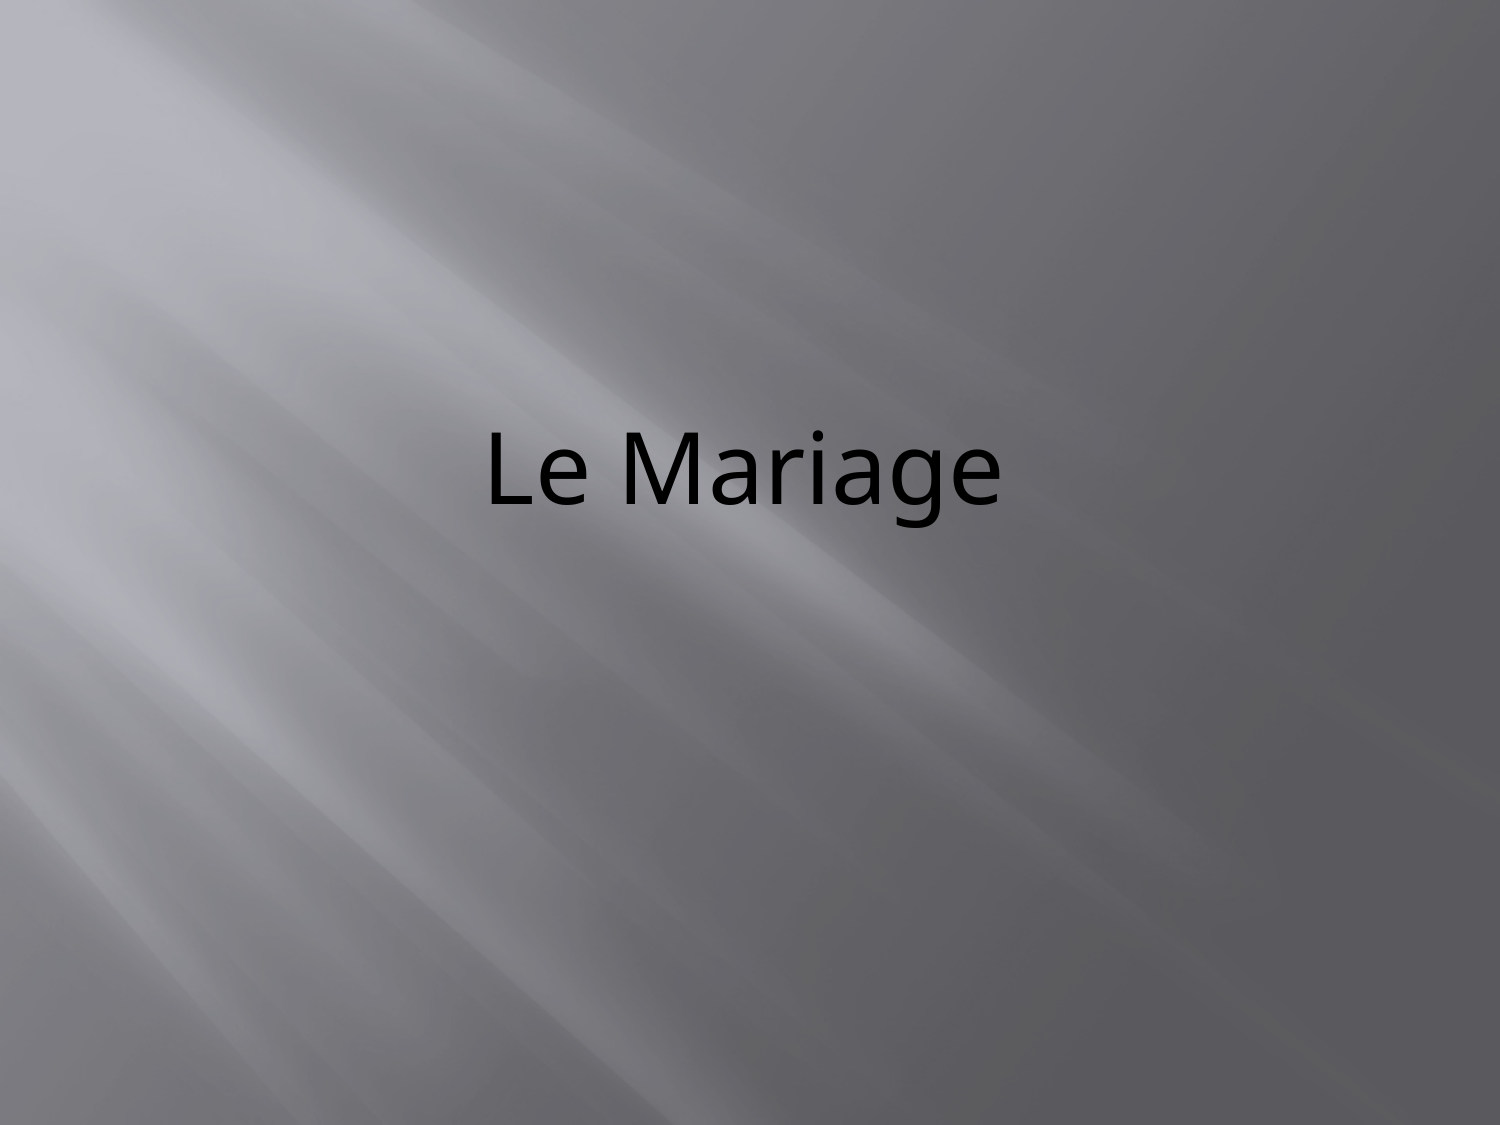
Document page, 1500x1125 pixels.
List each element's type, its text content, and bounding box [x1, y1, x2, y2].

title Le Mariage [69, 224, 1420, 525]
